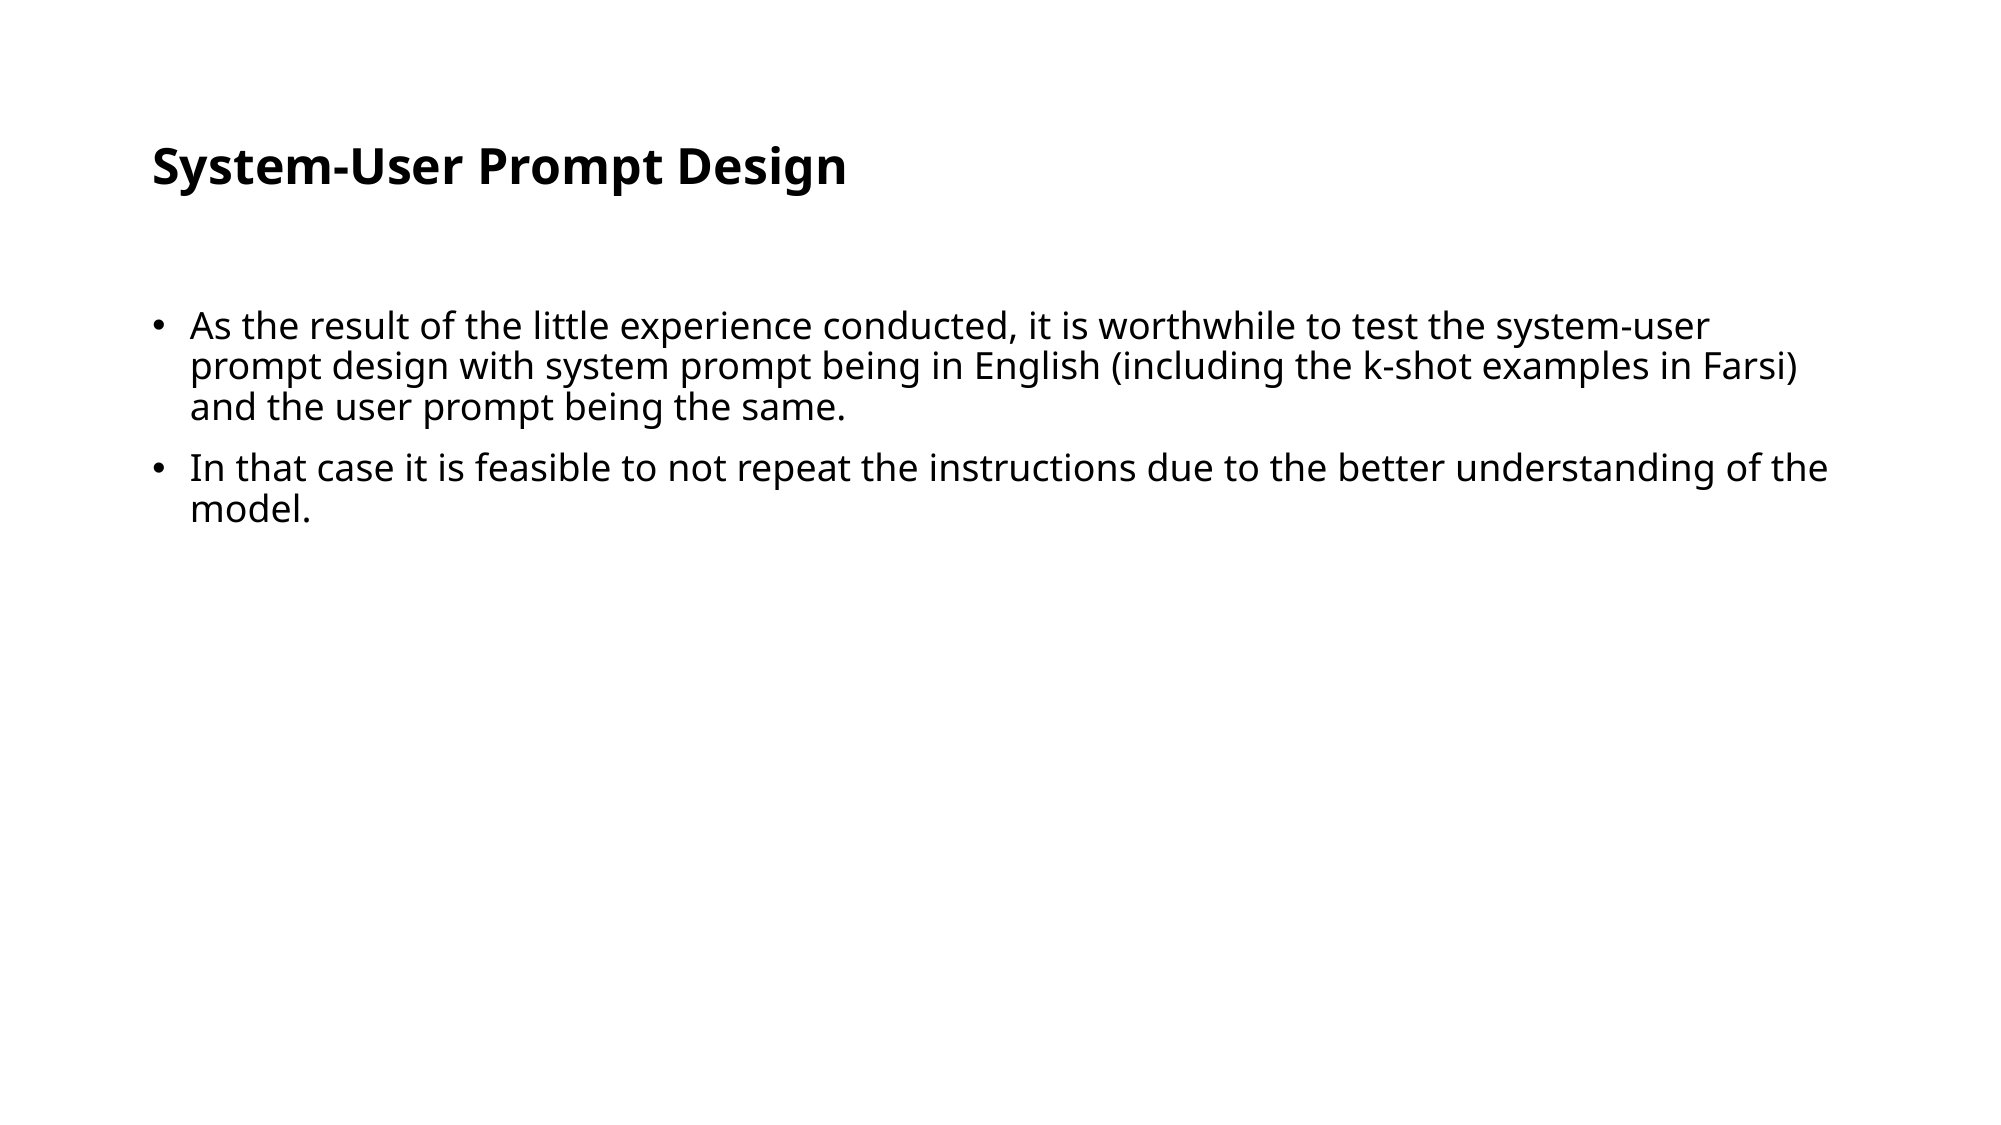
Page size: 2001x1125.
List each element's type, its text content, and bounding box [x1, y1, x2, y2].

title System-User Prompt Design [137, 59, 1863, 278]
list As the result of the little experience conducted, it is worthwhile to test the system-user prompt design with system prompt being in English (including the k-shot examples in Farsi) and the user prompt being the same. In that case it is feasible to not repeat the instructions due to the better understanding of the model. [137, 299, 1863, 1014]
